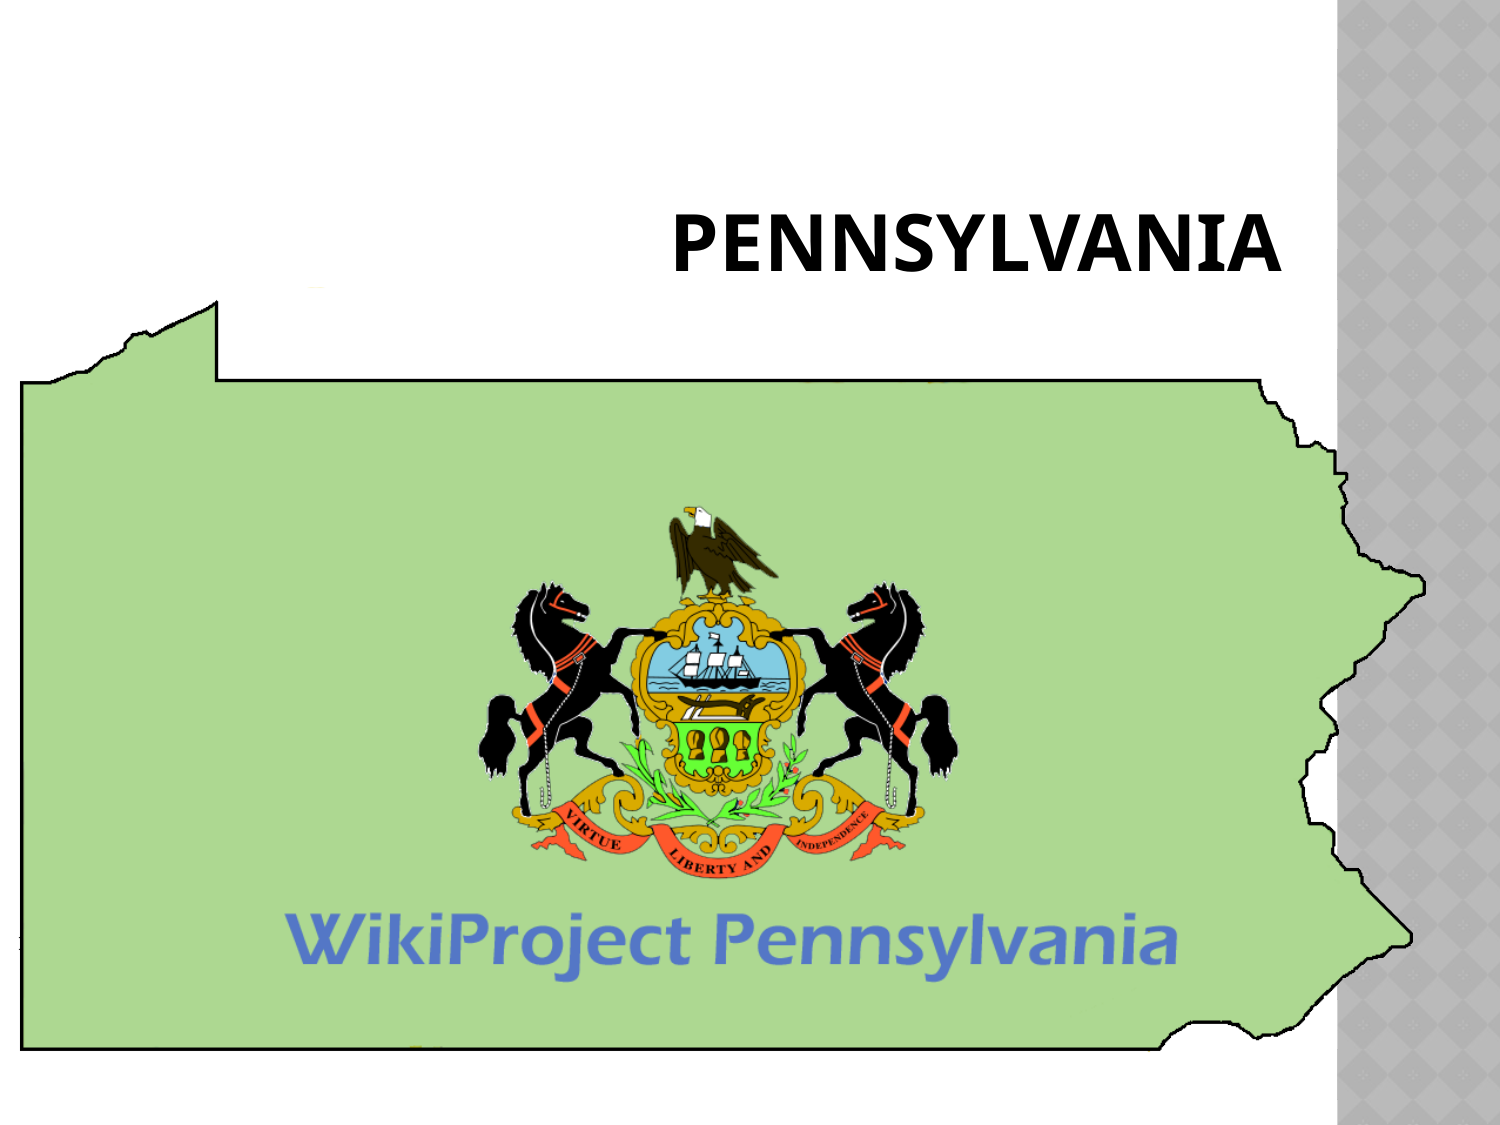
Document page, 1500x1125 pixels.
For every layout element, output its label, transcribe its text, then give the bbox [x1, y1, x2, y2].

picture [0, 286, 1438, 1078]
title Pennsylvania [662, 87, 1500, 288]
